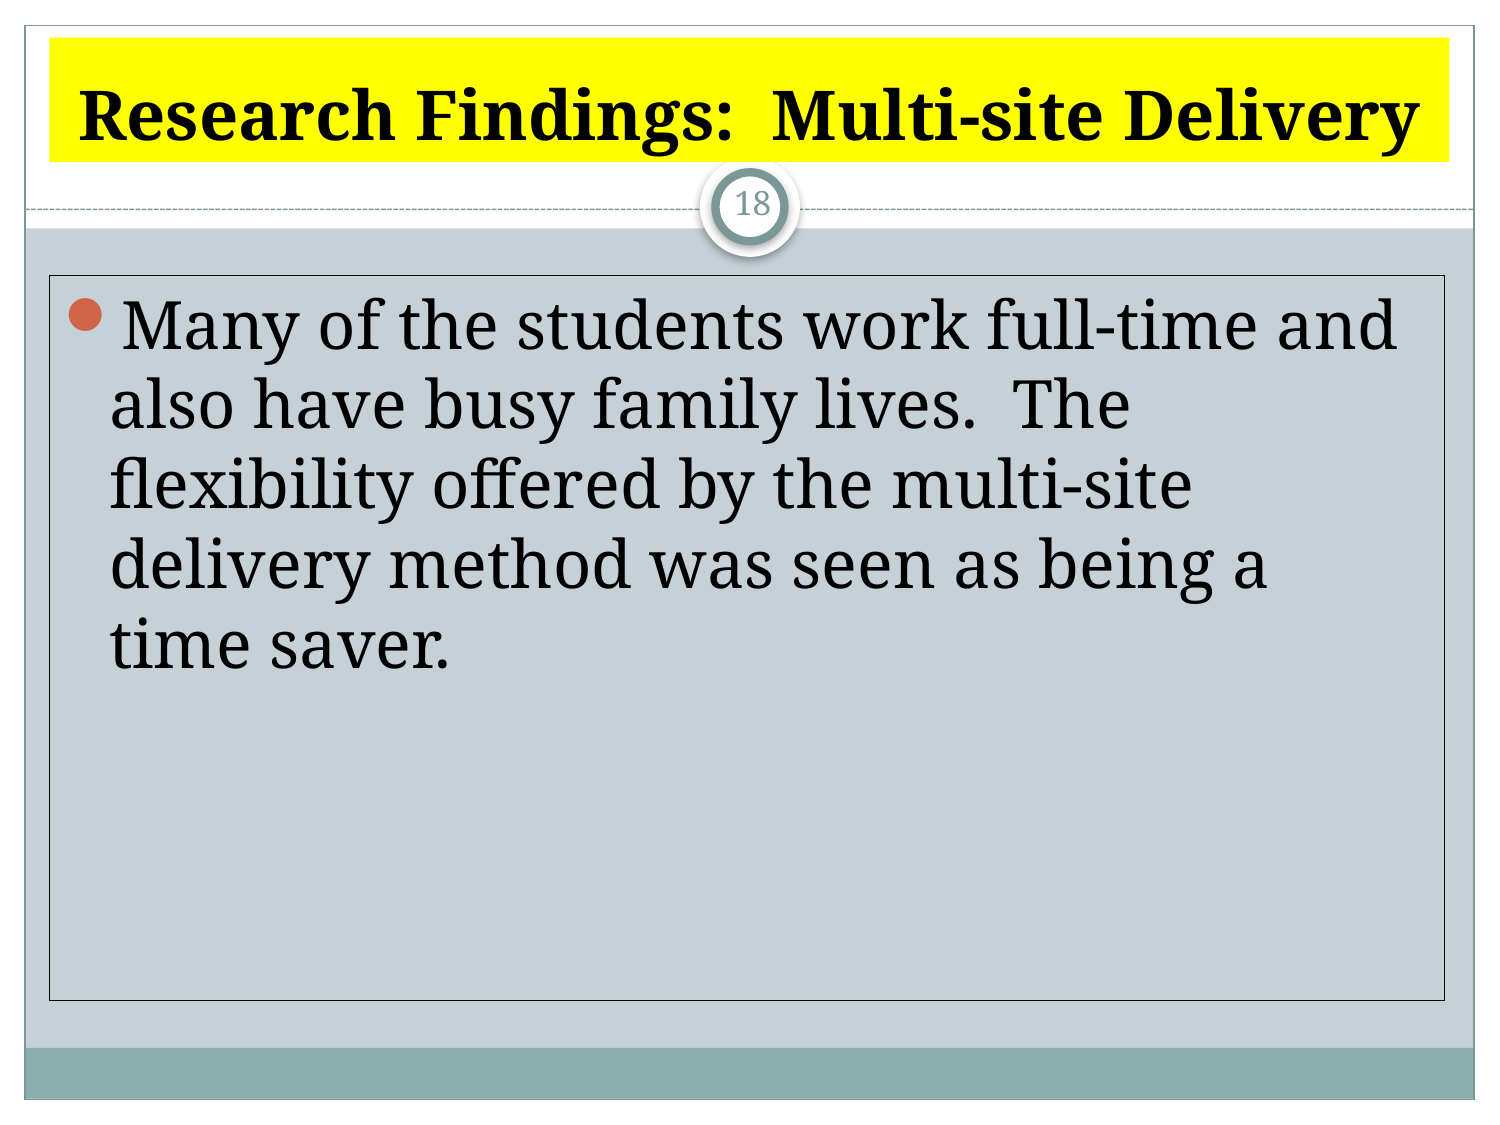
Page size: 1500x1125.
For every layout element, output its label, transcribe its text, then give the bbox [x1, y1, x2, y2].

list Many of the students work full-time and also have busy family lives. The flexibility offered by the multi-site delivery method was seen as being a time saver. [49, 275, 1445, 1001]
title Research Findings: Multi-site Delivery [49, 37, 1450, 162]
slide_number 18 [715, 168, 791, 241]
